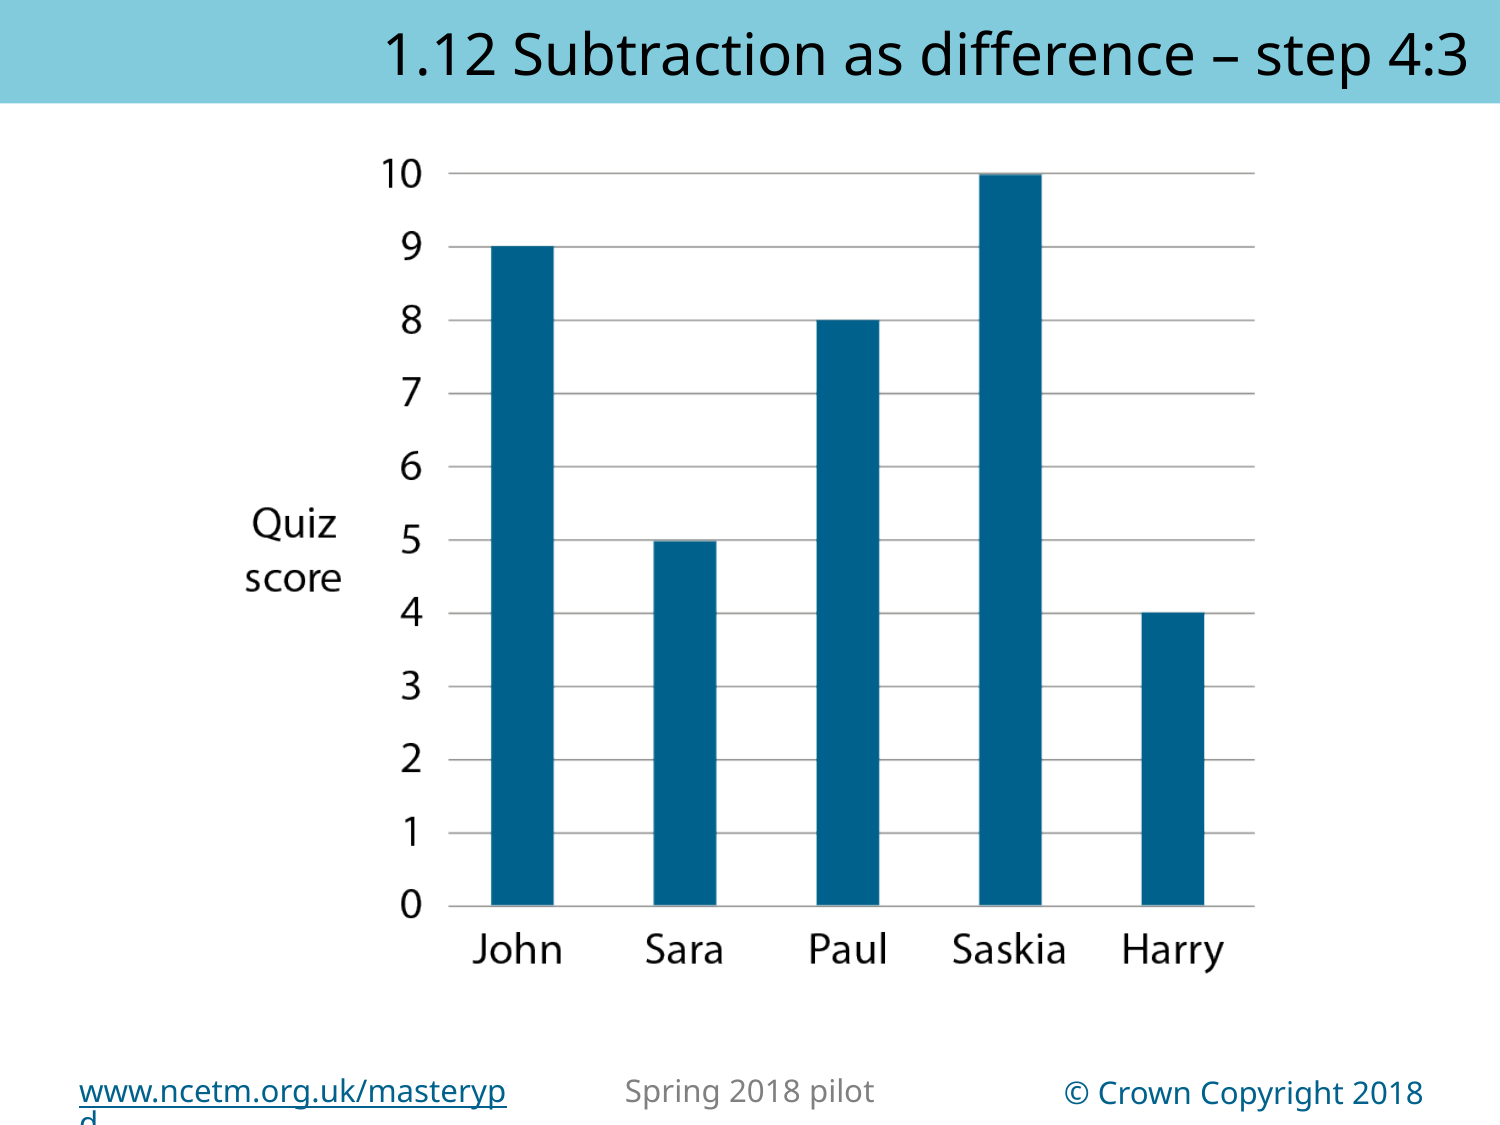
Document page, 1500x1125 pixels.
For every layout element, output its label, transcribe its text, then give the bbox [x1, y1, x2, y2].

list 1.12 Subtraction as difference – step 4:3 [0, 0, 1500, 104]
picture [244, 149, 1256, 976]
